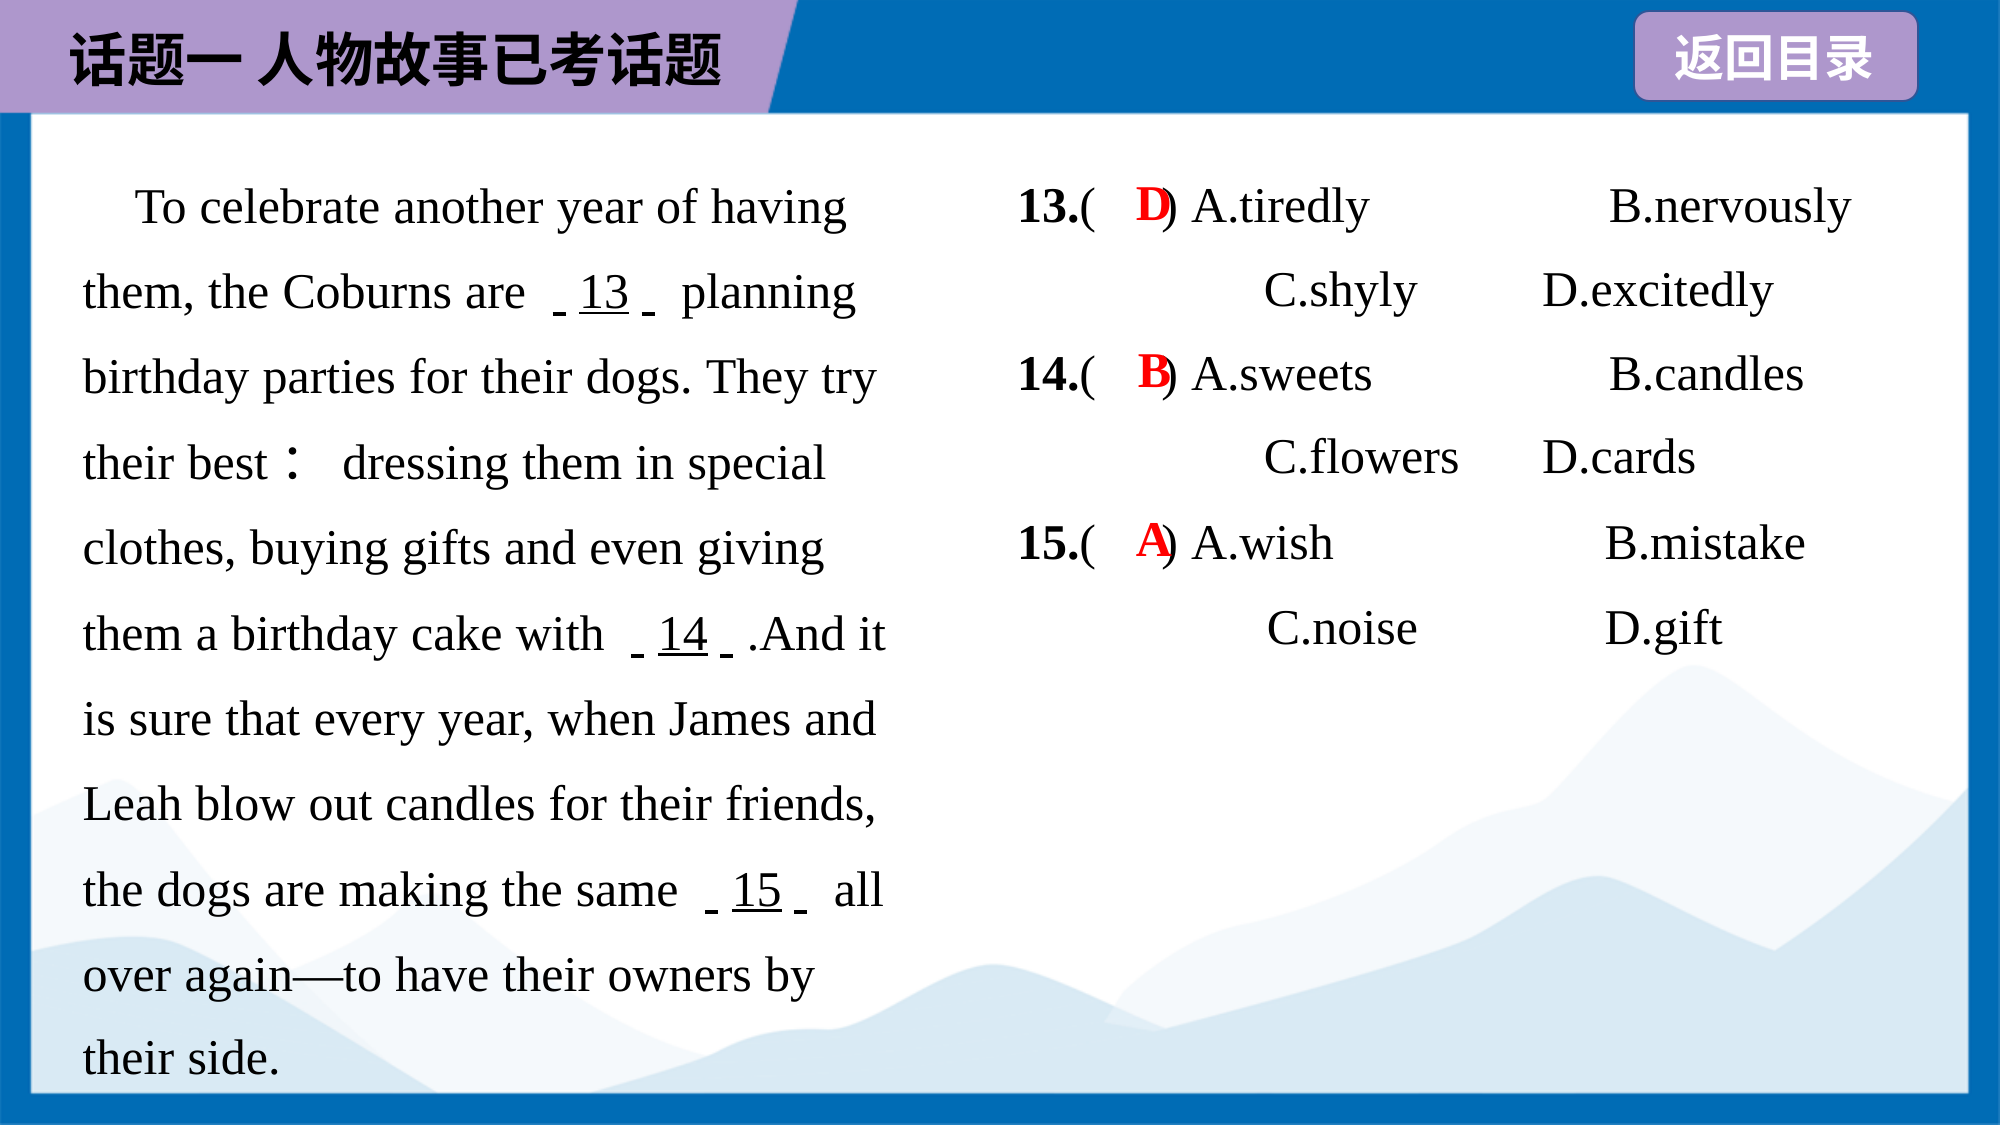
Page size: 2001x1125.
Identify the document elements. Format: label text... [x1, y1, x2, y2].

text_box 13.( ) A.tiredly B.nervously C.shyly D.excitedly [1016, 147, 1919, 308]
picture [0, 0, 2000, 1125]
text_box A [1117, 485, 1190, 560]
text_box 15.( ) A.wish B.mistake C.noise D.gift [1016, 483, 1919, 645]
text_box To celebrate another year of having them, the Coburns are . .13. . planning birthday parties for their dogs. They try their best：dressing them in special clothes, buying gifts and even giving them a birthday cake with . .14. ..And it is sure that every year, when James and Leah blow out candles for their friends, the dogs are making the same . .15. . all over again—to have their owners by their side. [82, 147, 984, 1077]
text_box D [1117, 148, 1190, 223]
text_box B [1119, 316, 1190, 391]
text_box 14.( ) A.sweets B.candles C.flowers D.cards [1016, 315, 1919, 476]
